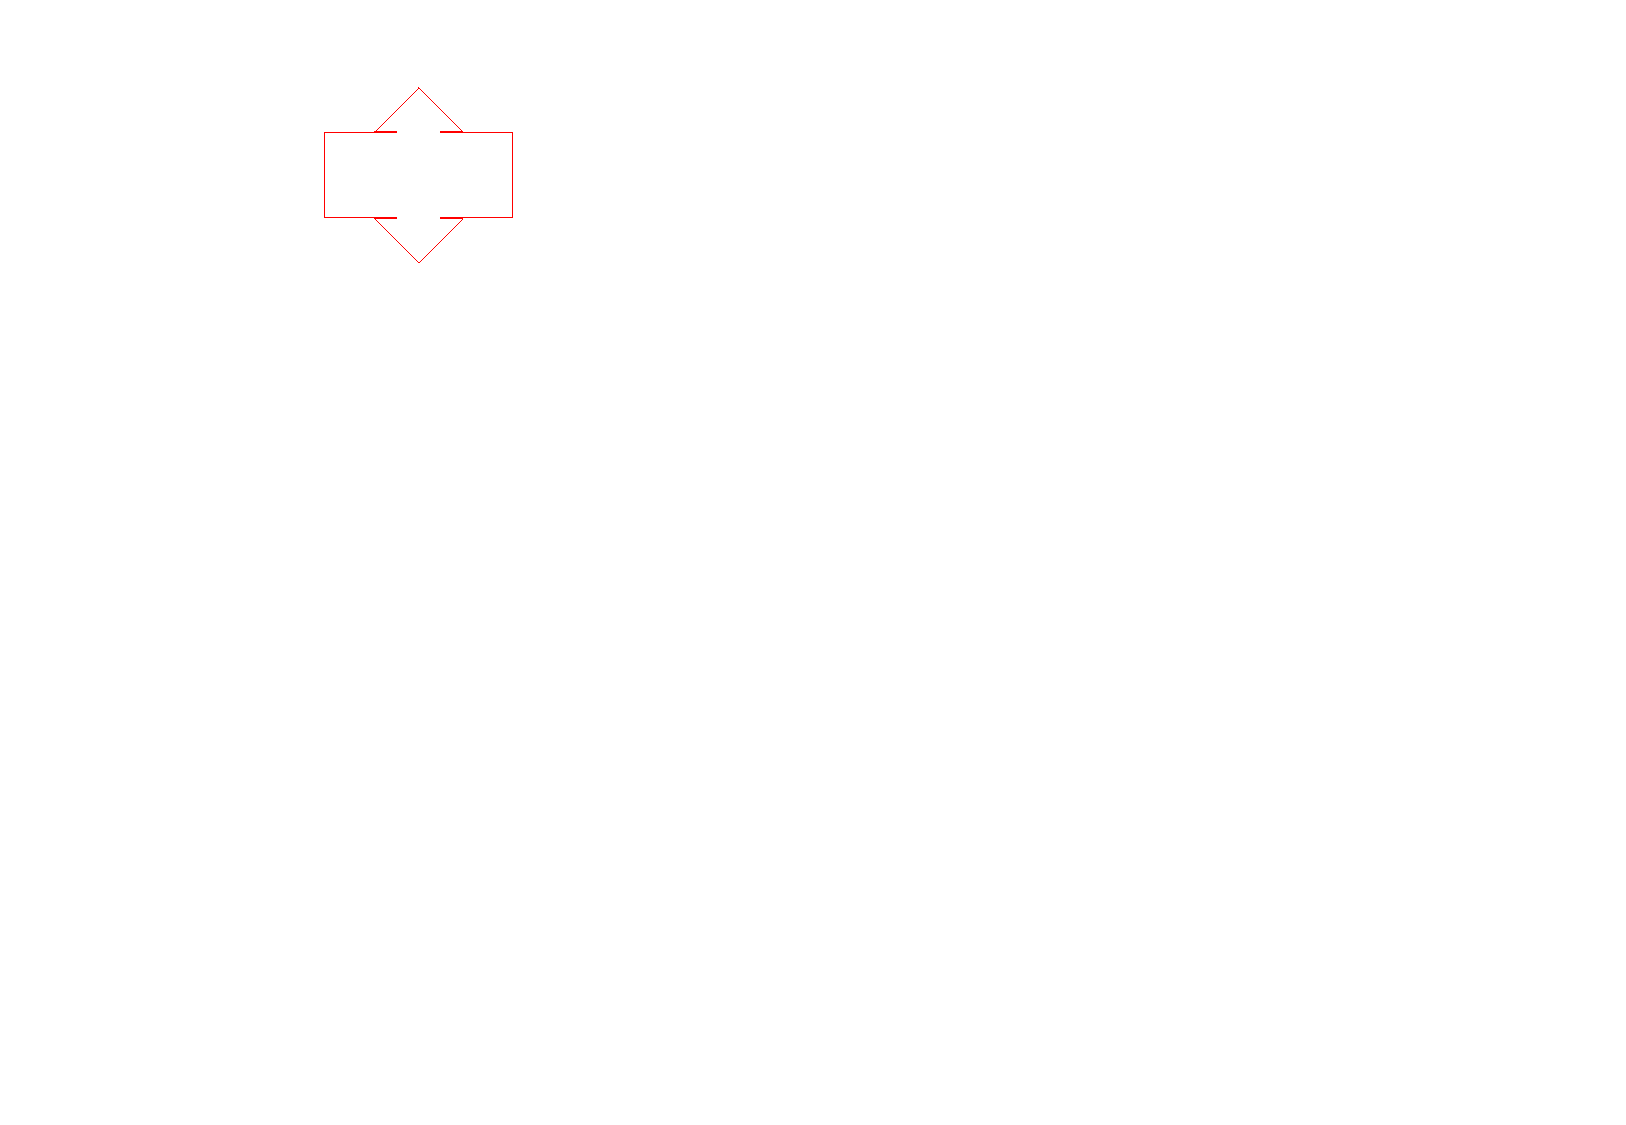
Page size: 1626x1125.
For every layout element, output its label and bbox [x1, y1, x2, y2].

text_box [324, 87, 513, 263]
